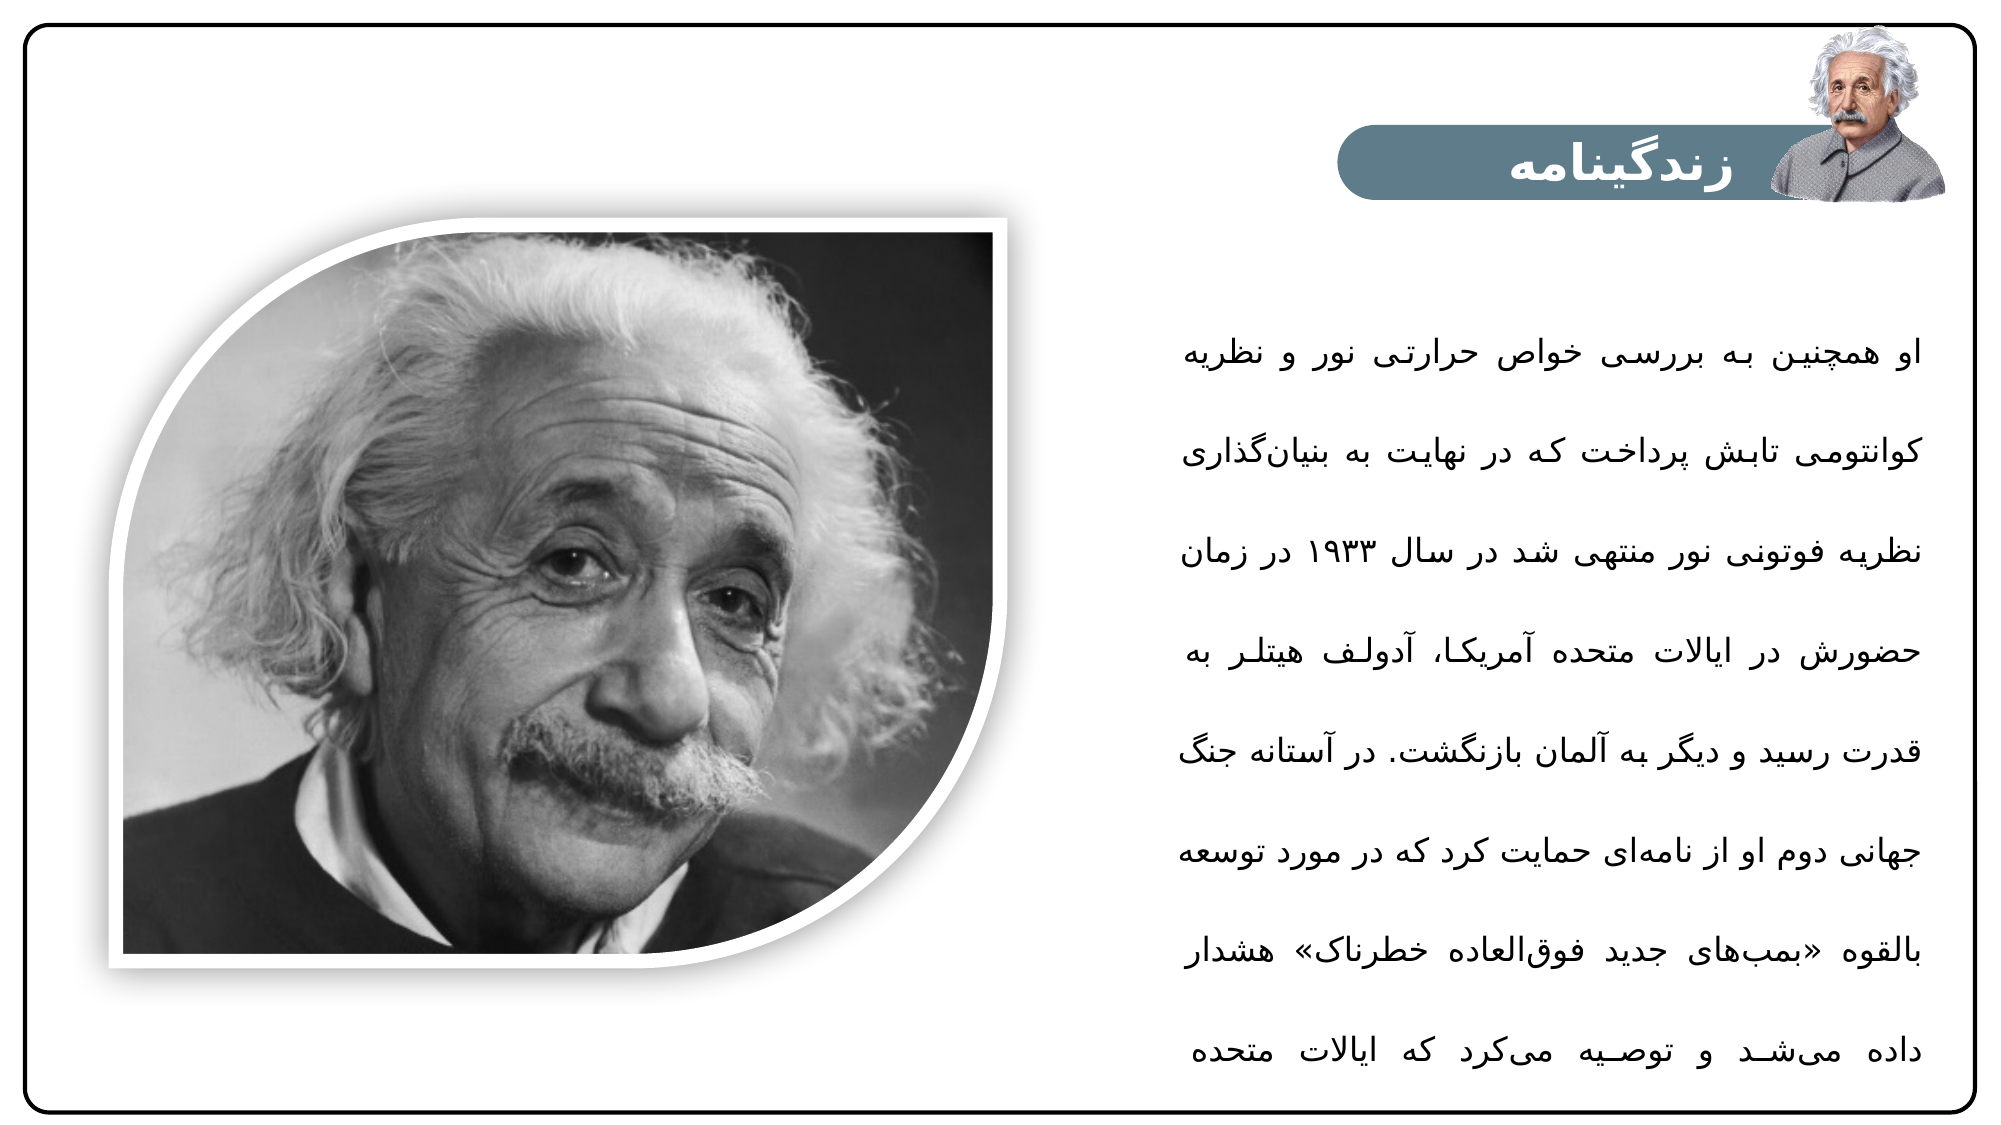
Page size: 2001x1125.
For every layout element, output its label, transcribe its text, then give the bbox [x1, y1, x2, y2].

list او همچنین به بررسی خواص حرارتی نور و نظریه کوانتومی تابش پرداخت که در نهایت به بنیان‌گذاری نظریه فوتونی نور منتهی شد در سال ۱۹۳۳ در زمان حضورش در ایالات متحده آمریکا، آدولف هیتلر به قدرت رسید و دیگر به آلمان بازنگشت. در آستانه جنگ جهانی دوم او از نامه‌ای حمایت کرد که در مورد توسعه بالقوه «بمب‌های جدید فوق‌العاده خطرناک» هشدار داده می‌شد و توصیه می‌کرد که ایالات متحده پژوهش‌های مشابهی را آغاز کند. [1162, 262, 1938, 613]
text_box زندگینامه [1437, 123, 1750, 200]
picture [1761, 14, 1954, 213]
picture [115, 224, 1001, 962]
